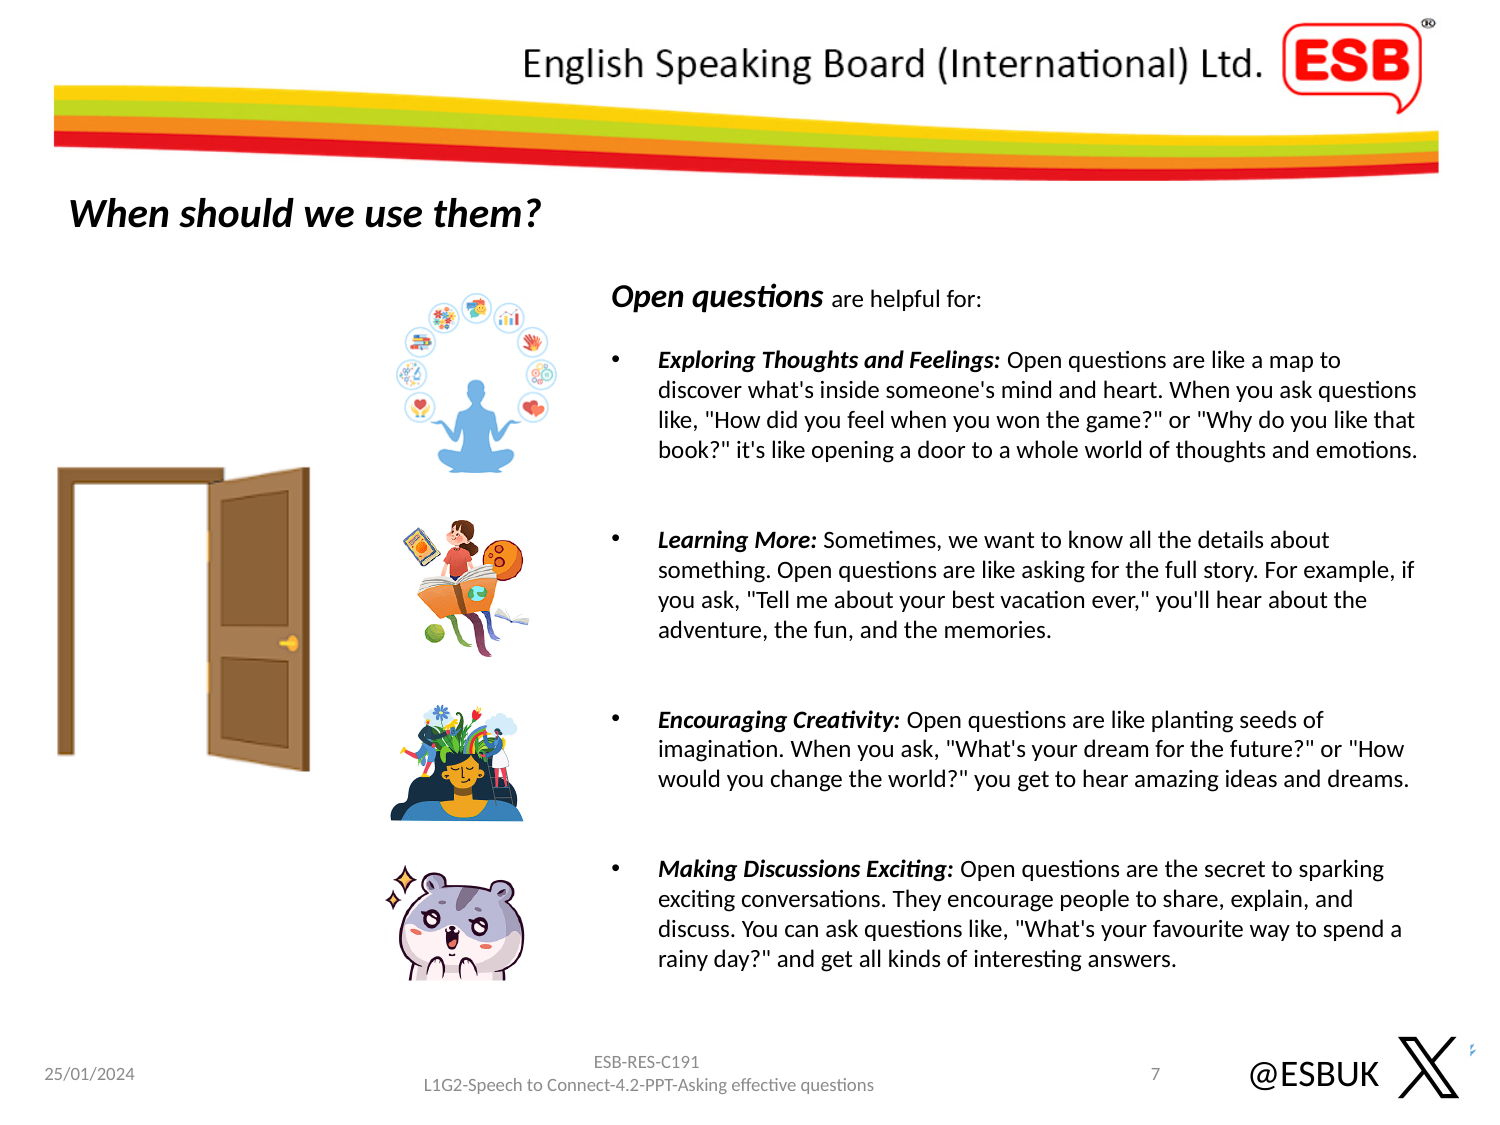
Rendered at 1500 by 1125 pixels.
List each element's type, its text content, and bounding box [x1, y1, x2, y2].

picture [14, 441, 356, 814]
title When should we use them? [53, 184, 1347, 245]
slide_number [29, 1042, 367, 1103]
picture [392, 281, 563, 486]
slide_number 7 [930, 1042, 1176, 1103]
picture [377, 687, 529, 822]
picture [1390, 1024, 1476, 1111]
picture [382, 504, 554, 671]
footer ESB-RES-C191 L1G2-Speech to Connect-4.2-PPT-Asking effective questions [395, 1042, 902, 1103]
text_box Open questions are helpful for: Exploring Thoughts and Feelings: Open questions are like a map to discover what's inside someone's mind and heart. When you ask questions like, "How did you feel when you won the game?" or "Why do you like that book?" it's like opening a door to a whole world of thoughts and emotions. Learning More: Sometimes, we want to know all the details about something. Open questions are like asking for the full story. For example, if you ask, "Tell me about your best vacation ever," you'll hear about the adventure, the fun, and the memories. Encouraging Creativity: Open questions are like planting seeds of imagination. When you ask, "What's your dream for the future?" or "How would you change the world?" you get to hear amazing ideas and dreams. Making Discussions Exciting: Open questions are the secret to sparking exciting conversations. They encourage people to share, explain, and discuss. You can ask questions like, "What's your favourite way to spend a rainy day?" and get all kinds of interesting answers. [596, 266, 1439, 980]
picture [382, 864, 526, 989]
picture [0, 0, 1500, 189]
